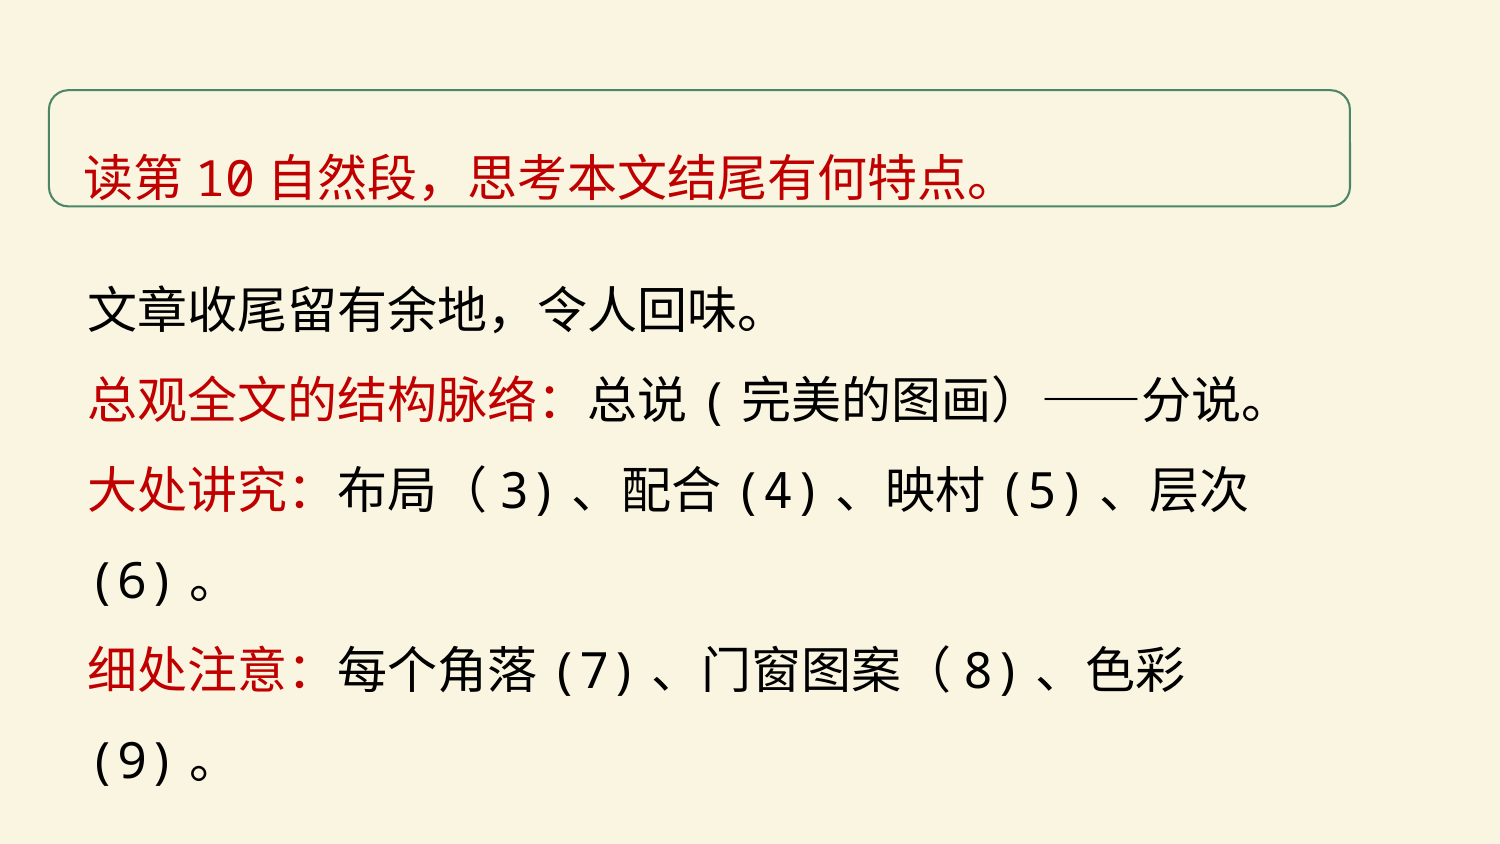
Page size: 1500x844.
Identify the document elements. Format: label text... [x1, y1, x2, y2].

text_box 读第10自然段，思考本文结尾有何特点。 [68, 108, 1292, 214]
text_box [48, 90, 1351, 207]
text_box 文章收尾留有余地，令人回味。 总观全文的结构脉络：总说(完美的图画）——分说。 大处讲究：布局（3)、配合(4)、映村(5)、层次(6)。 细处注意：每个角落(7)、门窗图案（8)、色彩(9)。 [72, 240, 1350, 796]
